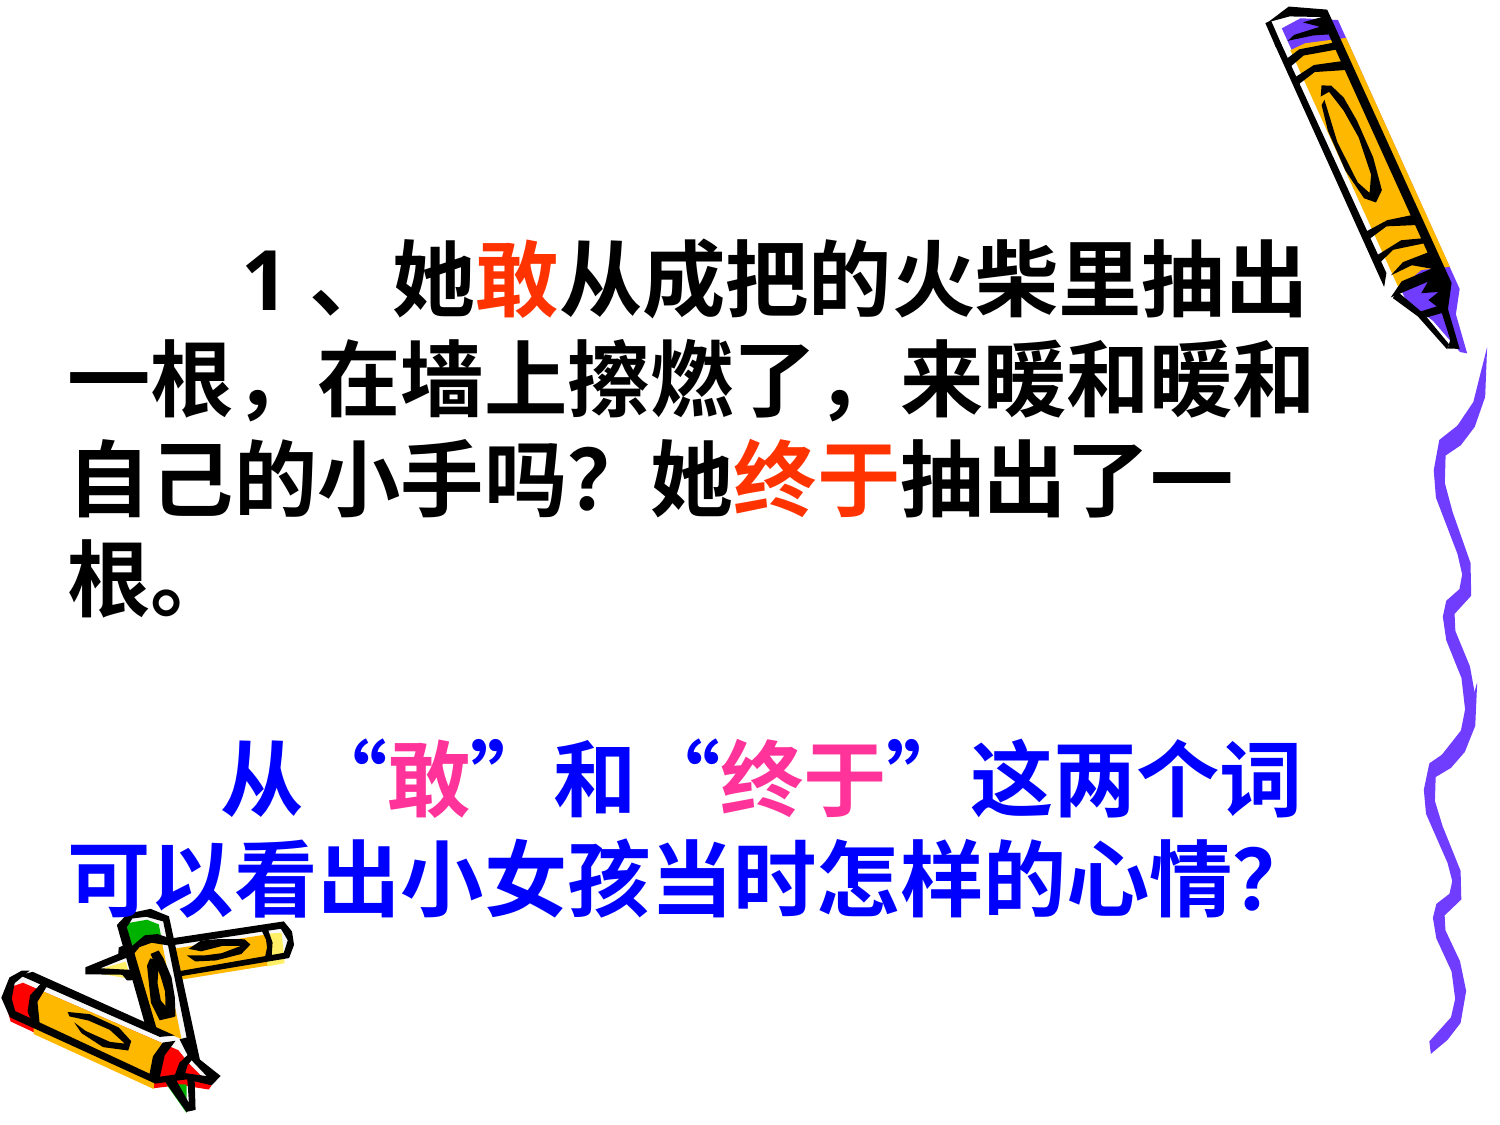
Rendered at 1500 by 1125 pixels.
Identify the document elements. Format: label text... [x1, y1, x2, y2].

text_box 1、她敢从成把的火柴里抽出一根，在墙上擦燃了，来暖和暖和自己的小手吗？她终于抽出了一根。 从“敢”和“终于”这两个词可以看出小女孩当时怎样的心情？ [53, 219, 1365, 1035]
